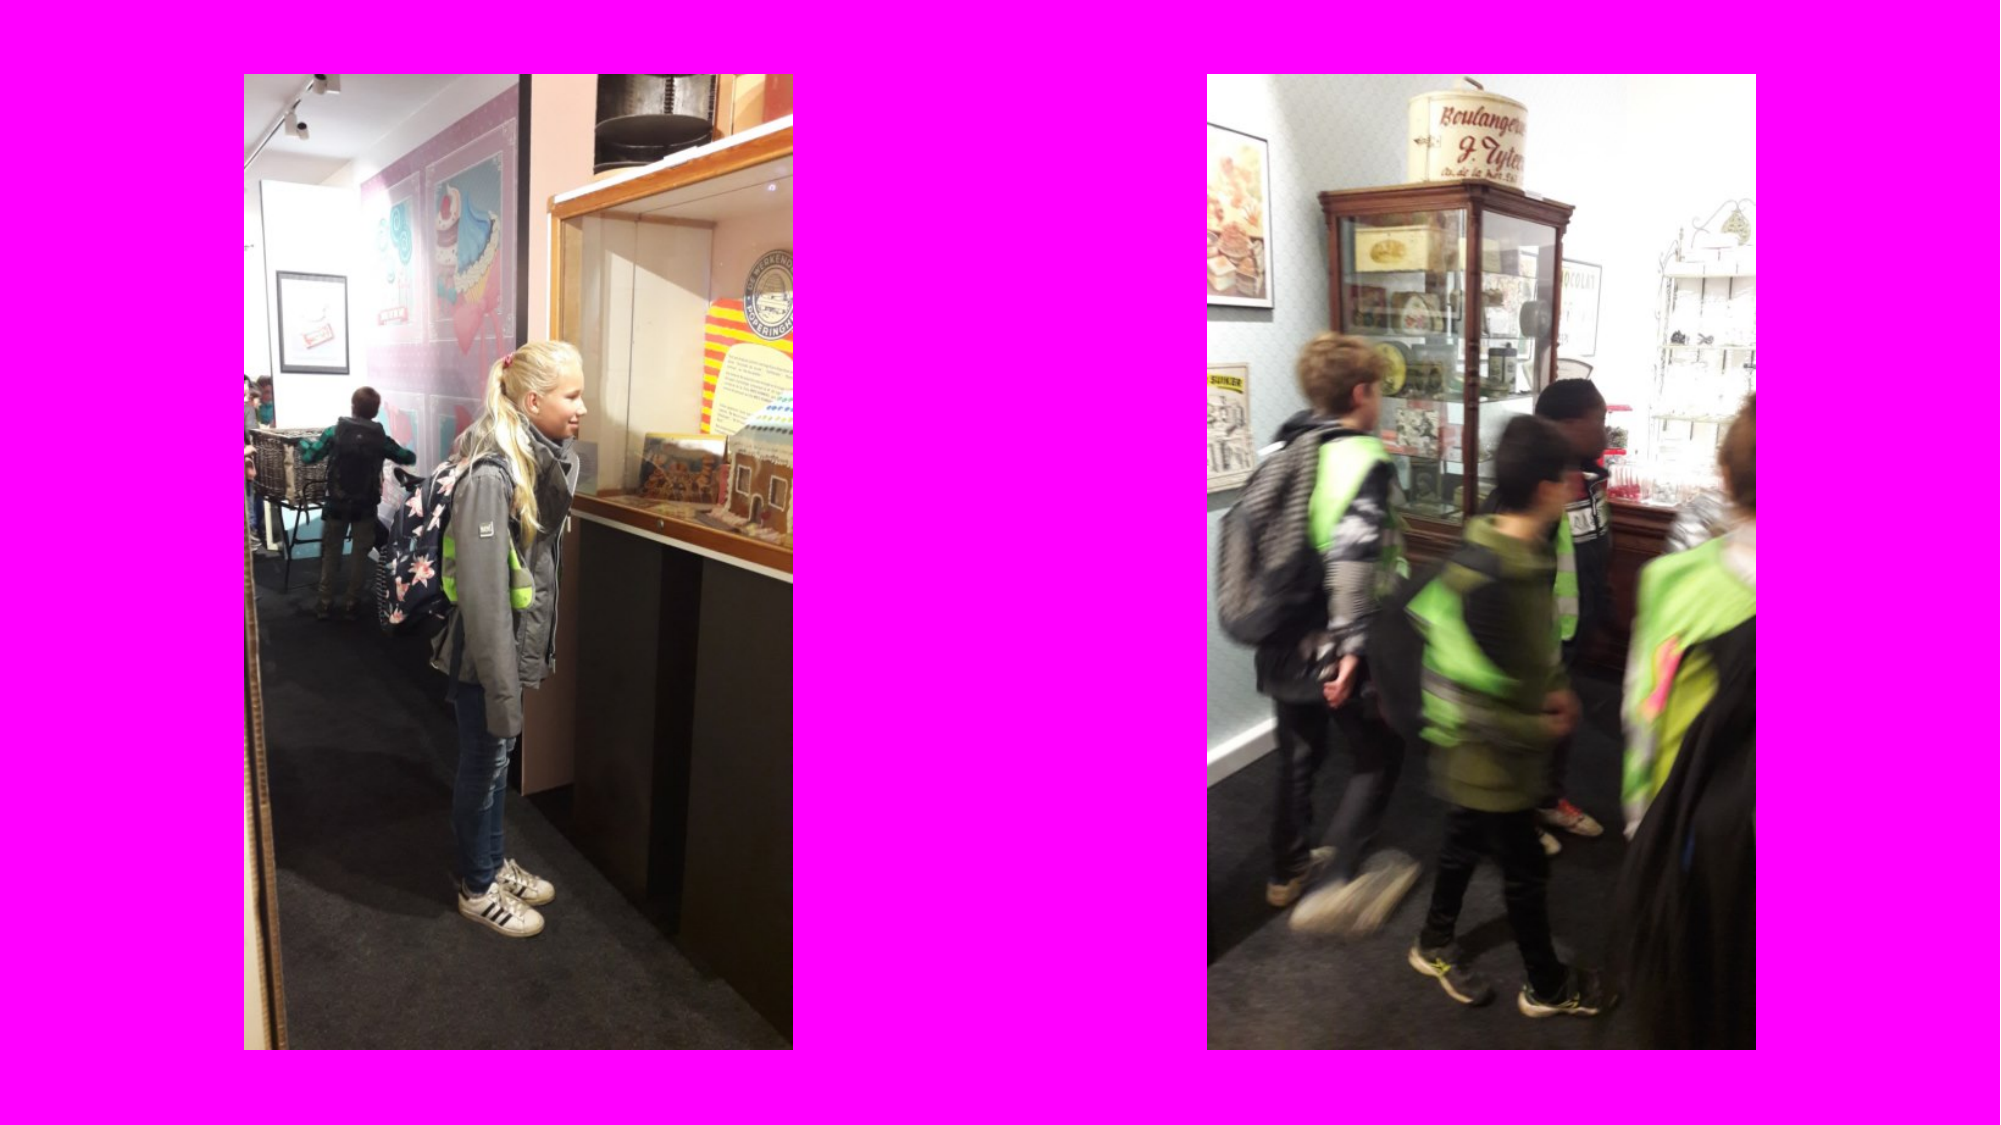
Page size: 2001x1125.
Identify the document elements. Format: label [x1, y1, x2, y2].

picture [1206, 74, 1756, 1050]
picture [244, 74, 793, 1050]
